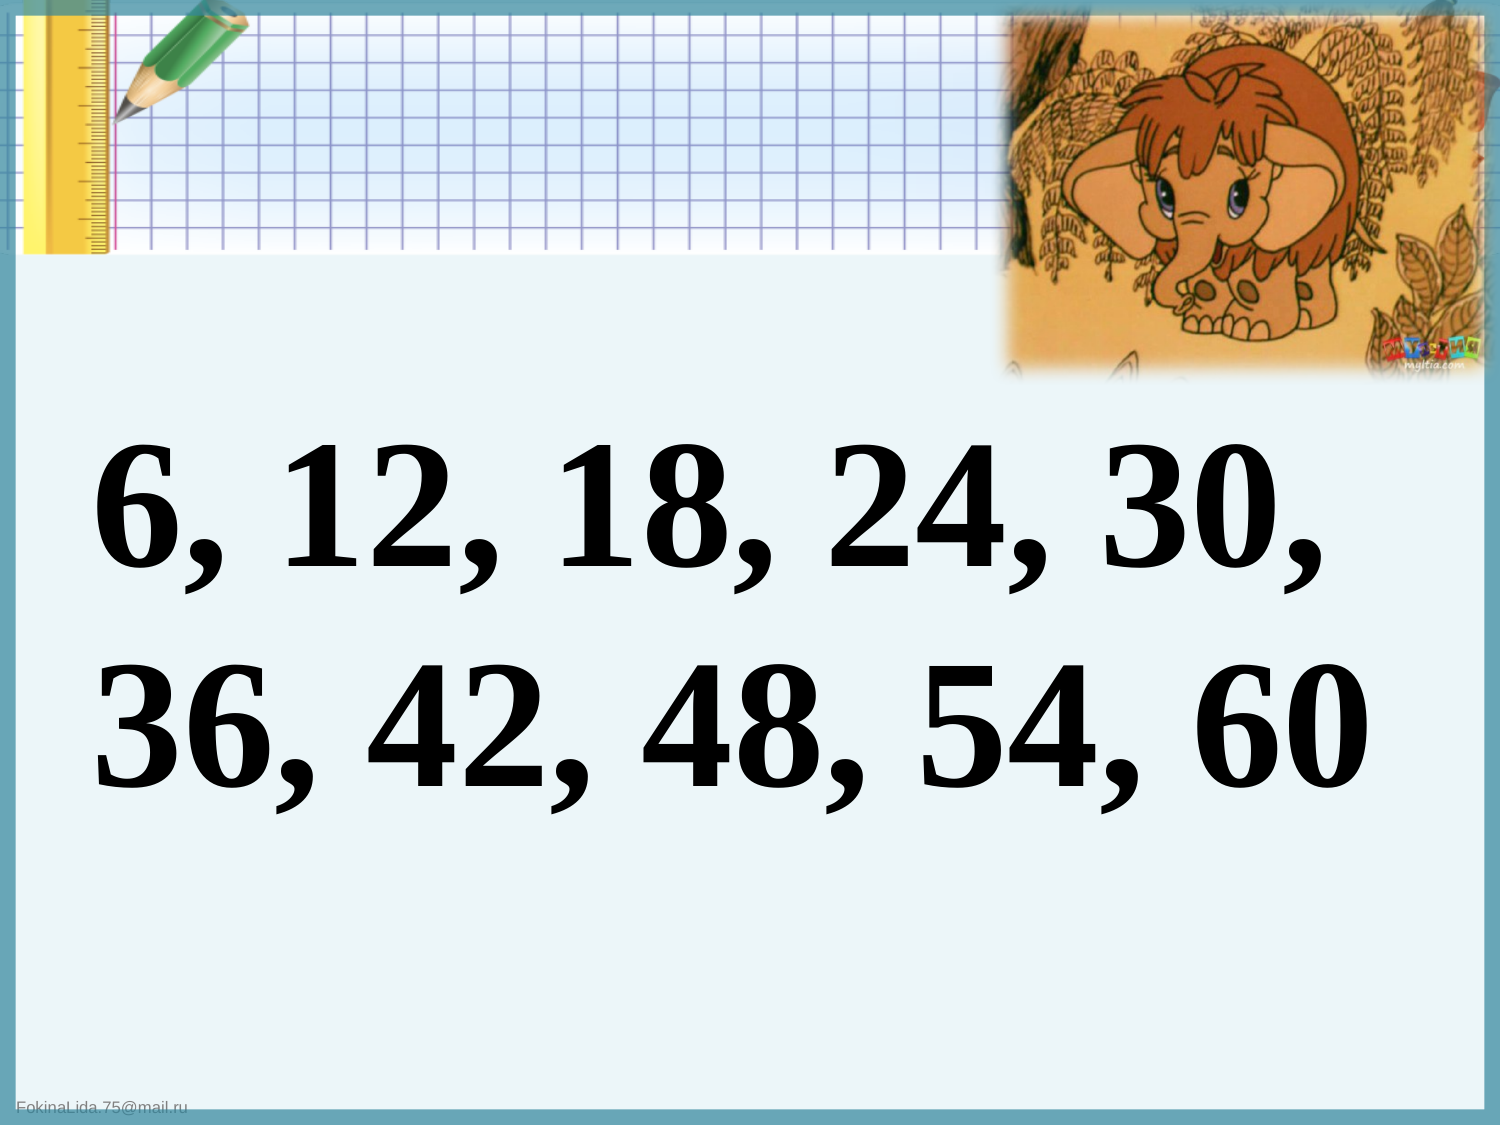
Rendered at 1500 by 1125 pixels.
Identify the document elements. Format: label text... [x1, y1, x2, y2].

picture [16, 0, 1500, 386]
text_box 6, 12, 18, 24, 30, 36, 42, 48, 54, 60 [76, 375, 1430, 831]
